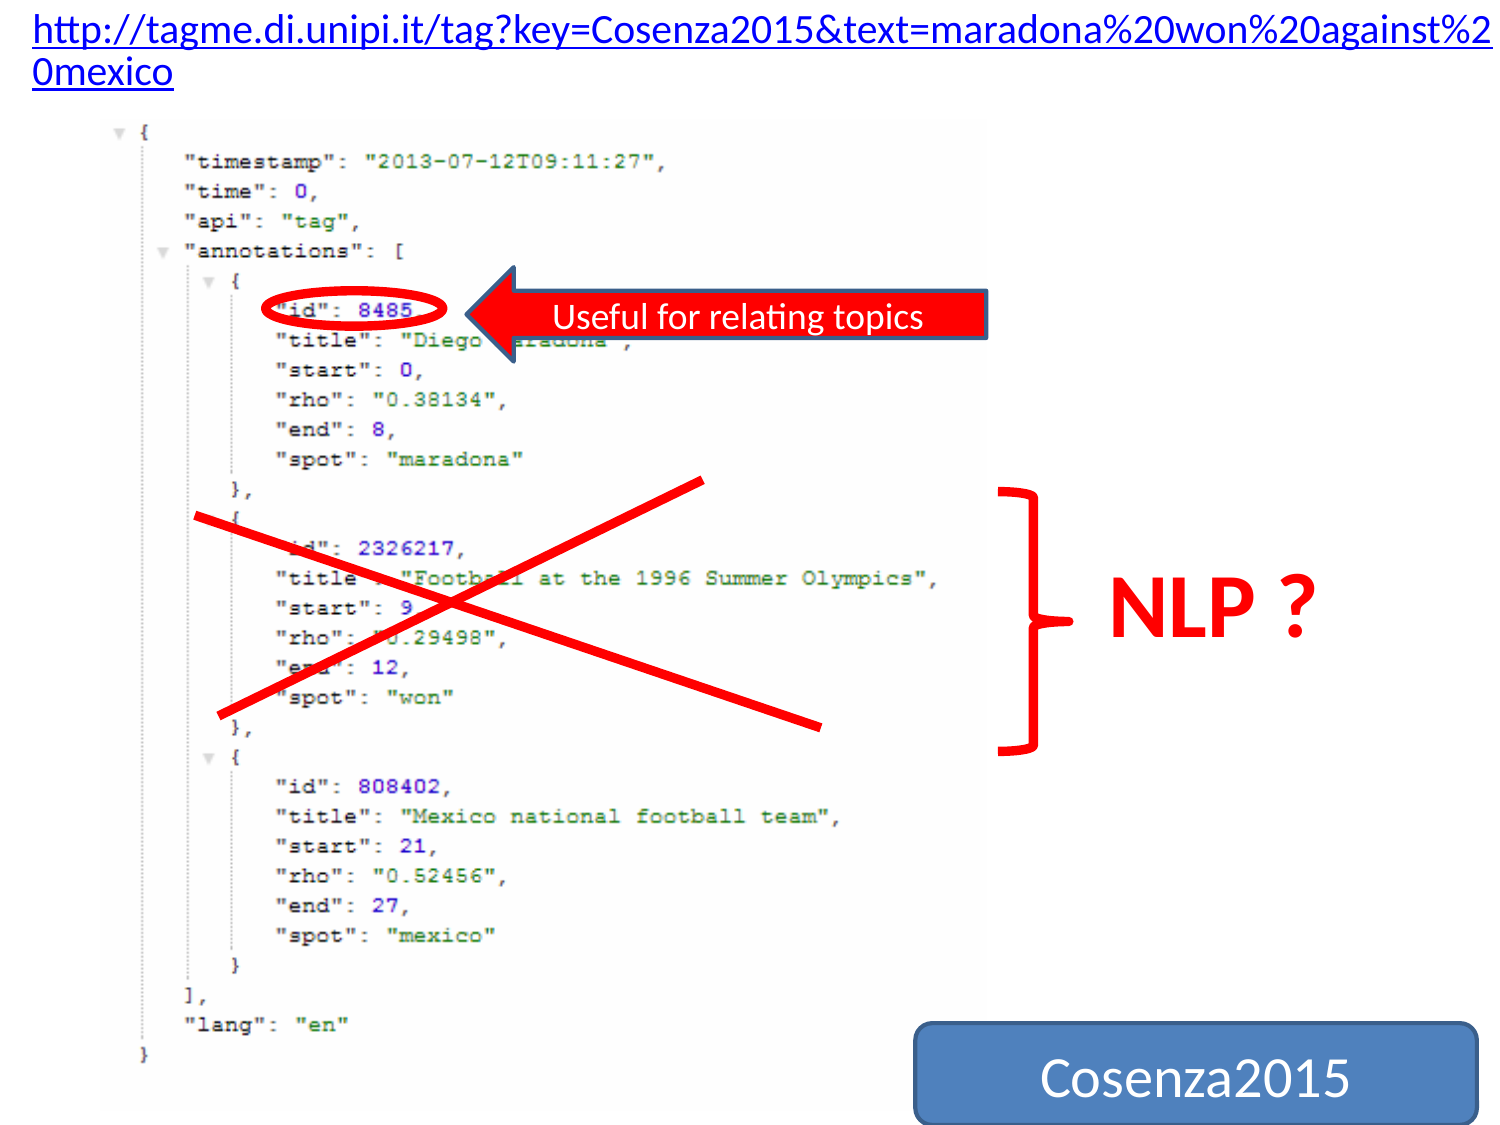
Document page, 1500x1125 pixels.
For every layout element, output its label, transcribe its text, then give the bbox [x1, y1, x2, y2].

text_box http://tagme.di.unipi.it/tag?key=Cosenza2015&text=maradona%20won%20against%20mexico [17, 0, 1500, 60]
picture [100, 119, 987, 1111]
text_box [218, 479, 703, 717]
text_box NLP ? [1093, 538, 1335, 664]
text_box Cosenza2015 [916, 1021, 1480, 1125]
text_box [194, 514, 822, 729]
text_box [997, 490, 1070, 753]
